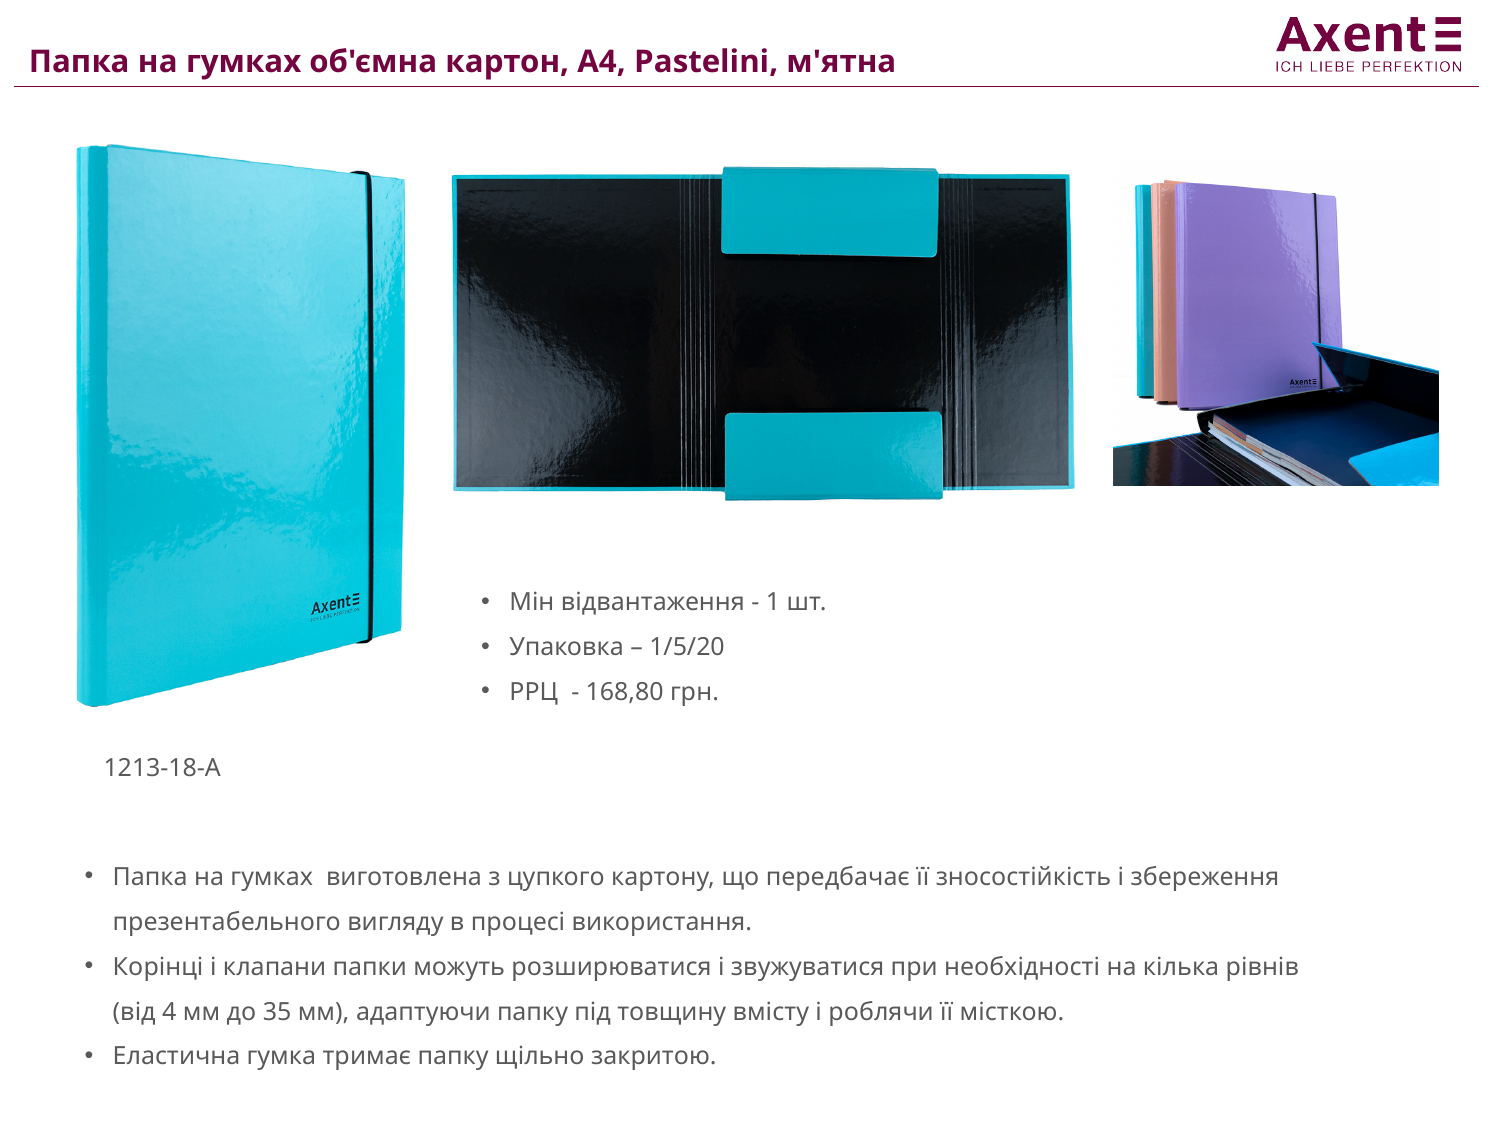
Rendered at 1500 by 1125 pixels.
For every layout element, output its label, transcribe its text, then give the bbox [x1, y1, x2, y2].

picture [447, 160, 1079, 512]
text_box Мін відвантаження - 1 шт. Упаковка – 1/5/20 РРЦ - 168,80 грн. [466, 563, 891, 713]
picture [1112, 160, 1439, 486]
picture [1276, 17, 1461, 73]
text_box Папка на гумках виготовлена з цупкого картону, що передбачає її зносостійкість і збереження презентабельного вигляду в процесі використання. Корінці і клапани папки можуть розширюватися і звужуватися при необхідності на кілька рівнів (від 4 мм до 35 мм), адаптуючи папку під товщину вмісту і роблячи її місткою. Еластична гумка тримає папку щільно закритою. [69, 837, 1352, 1078]
picture [68, 140, 409, 710]
text_box Папка на гумках об'ємна картон, А4, Pastelini, м'ятна [14, 14, 970, 86]
text_box 1213-18-A [88, 729, 280, 789]
